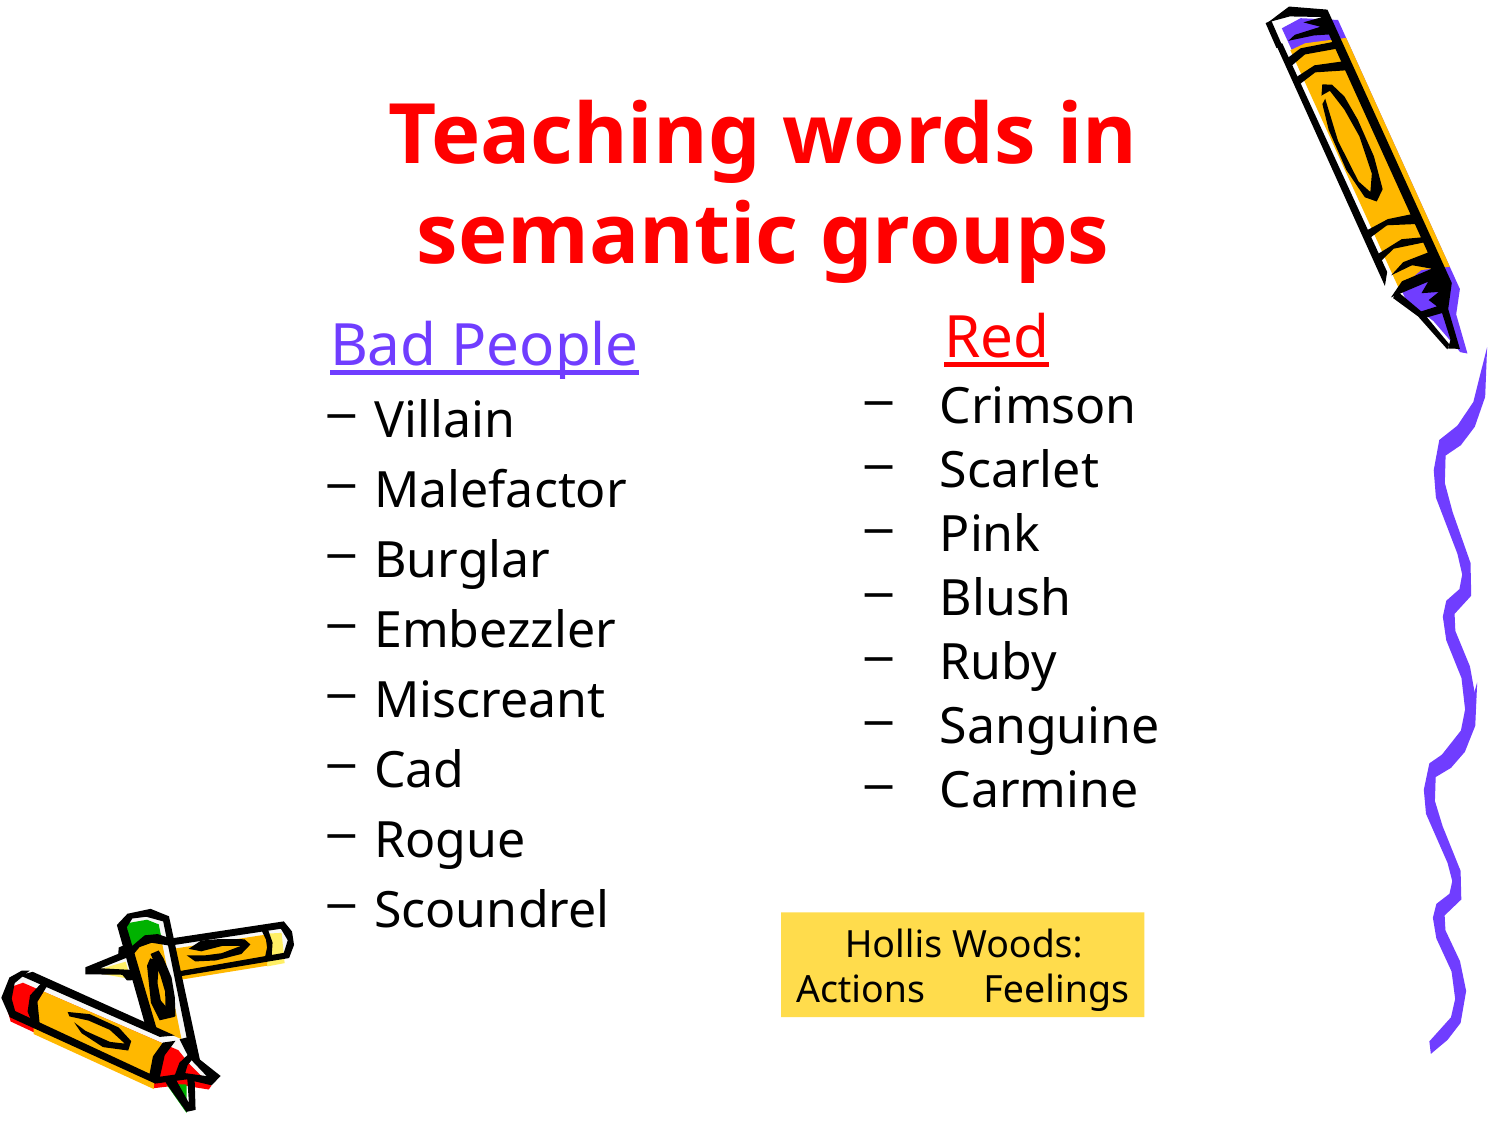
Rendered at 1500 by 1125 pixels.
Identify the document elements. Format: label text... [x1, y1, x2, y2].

title Teaching words in semantic groups [287, 24, 1240, 288]
list Red Crimson Scarlet Pink Blush Ruby Sanguine Carmine [755, 299, 1238, 901]
text_box Hollis Woods: Actions Feelings [781, 912, 1145, 1018]
list Bad People Villain Malefactor Burglar Embezzler Miscreant Cad Rogue Scoundrel [237, 299, 732, 901]
